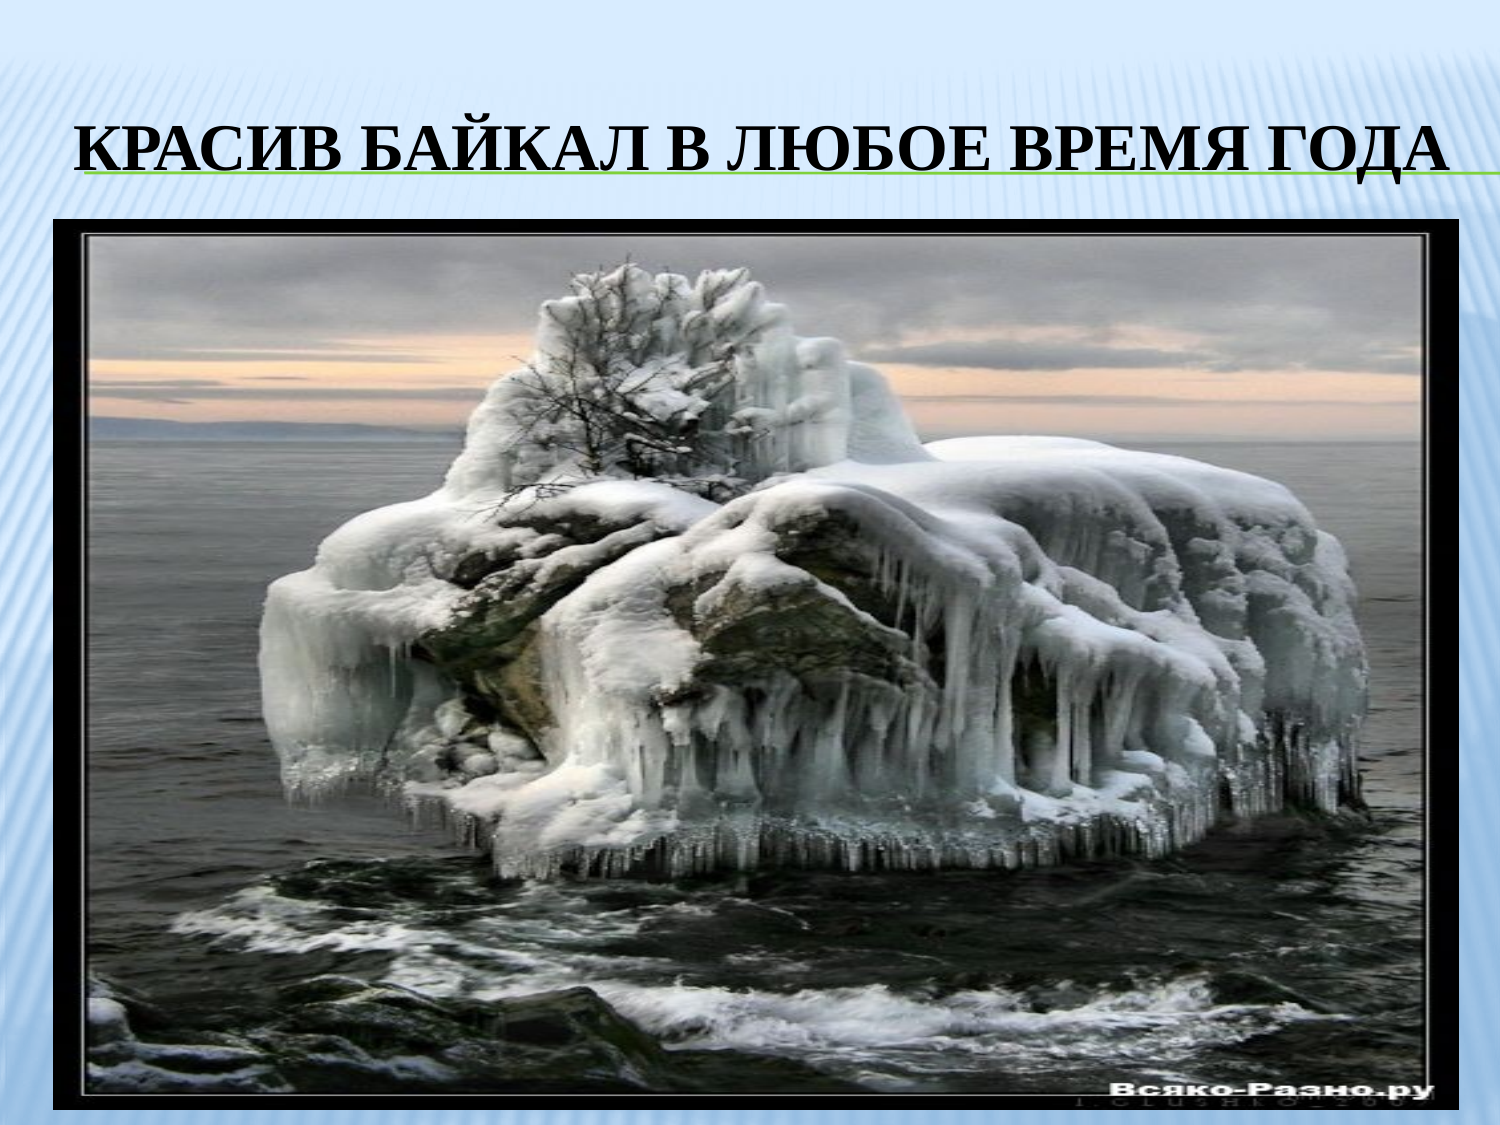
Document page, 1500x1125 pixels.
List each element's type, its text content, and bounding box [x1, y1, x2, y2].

title Красив Байкал в любое время года [50, 75, 1475, 213]
picture [52, 219, 1460, 1110]
